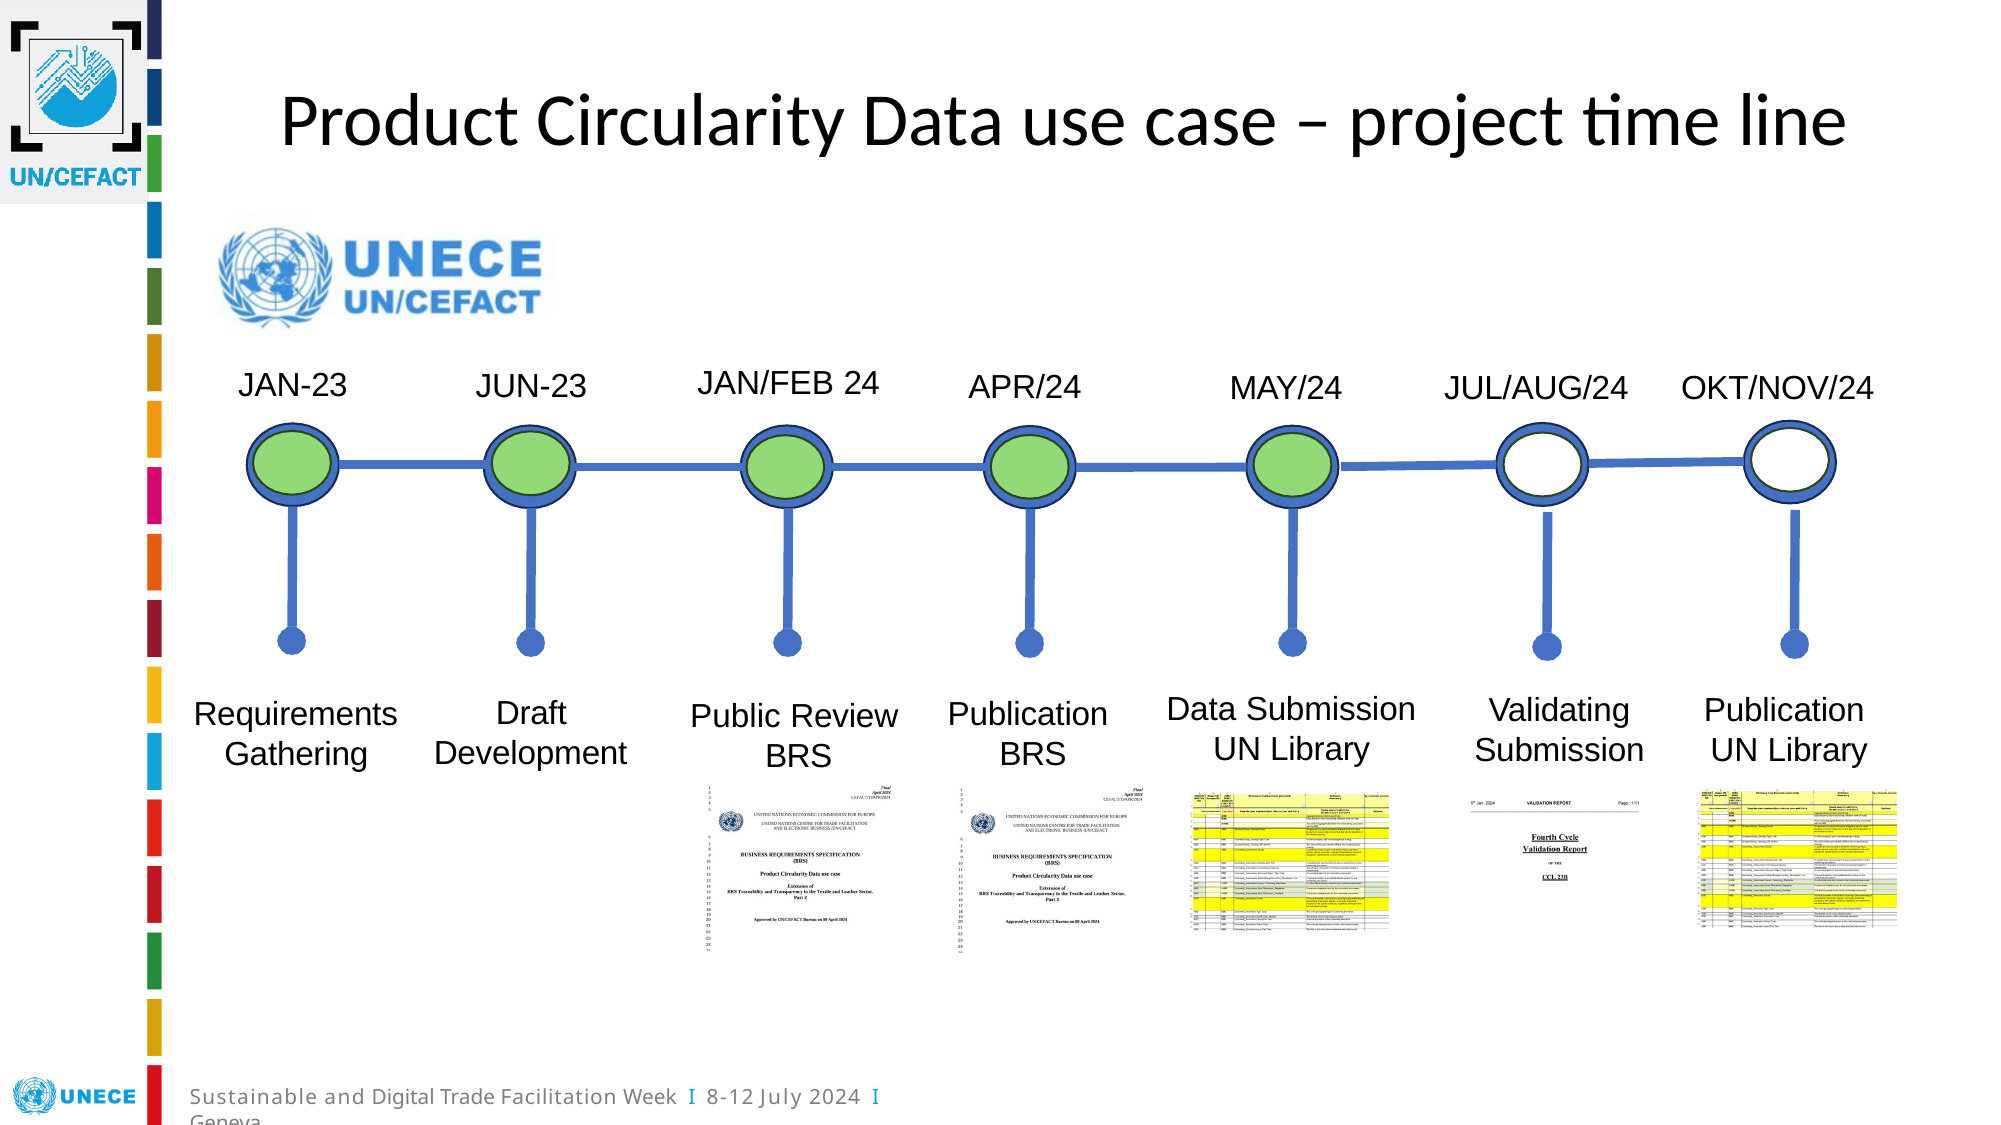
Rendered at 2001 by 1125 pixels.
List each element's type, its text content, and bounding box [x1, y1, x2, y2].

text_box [245, 419, 1838, 661]
picture [1470, 800, 1639, 881]
text_box Sustainable and Digital Trade Facilitation Week I 8-12 July 2024 I Geneva [187, 1083, 895, 1125]
text_box Draft Development [431, 688, 633, 771]
text_box JAN-23 [235, 361, 352, 404]
text_box OKT/NOV/24 [1679, 364, 1879, 407]
text_box MAY/24 [1227, 364, 1348, 407]
text_box JAN/FEB 24 [695, 359, 883, 401]
text_box Publication BRS [945, 689, 1114, 772]
picture [1188, 791, 1390, 931]
text_box Data Submission UN Library [1164, 685, 1421, 768]
title Product Circularity Data use case – project time line [163, 19, 1927, 210]
text_box Public Review BRS [688, 692, 902, 775]
text_box JUL/AUG/24 [1442, 363, 1634, 406]
picture [1696, 788, 1897, 928]
picture [958, 787, 1143, 953]
text_box APR/24 [966, 363, 1086, 406]
text_box Validating Submission [1472, 686, 1649, 769]
picture [706, 785, 891, 951]
picture [211, 214, 554, 336]
text_box Requirements Gathering [191, 690, 403, 773]
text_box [0, 0, 163, 1125]
text_box JUN-23 [473, 362, 591, 404]
text_box Publication UN Library [1701, 686, 1872, 769]
